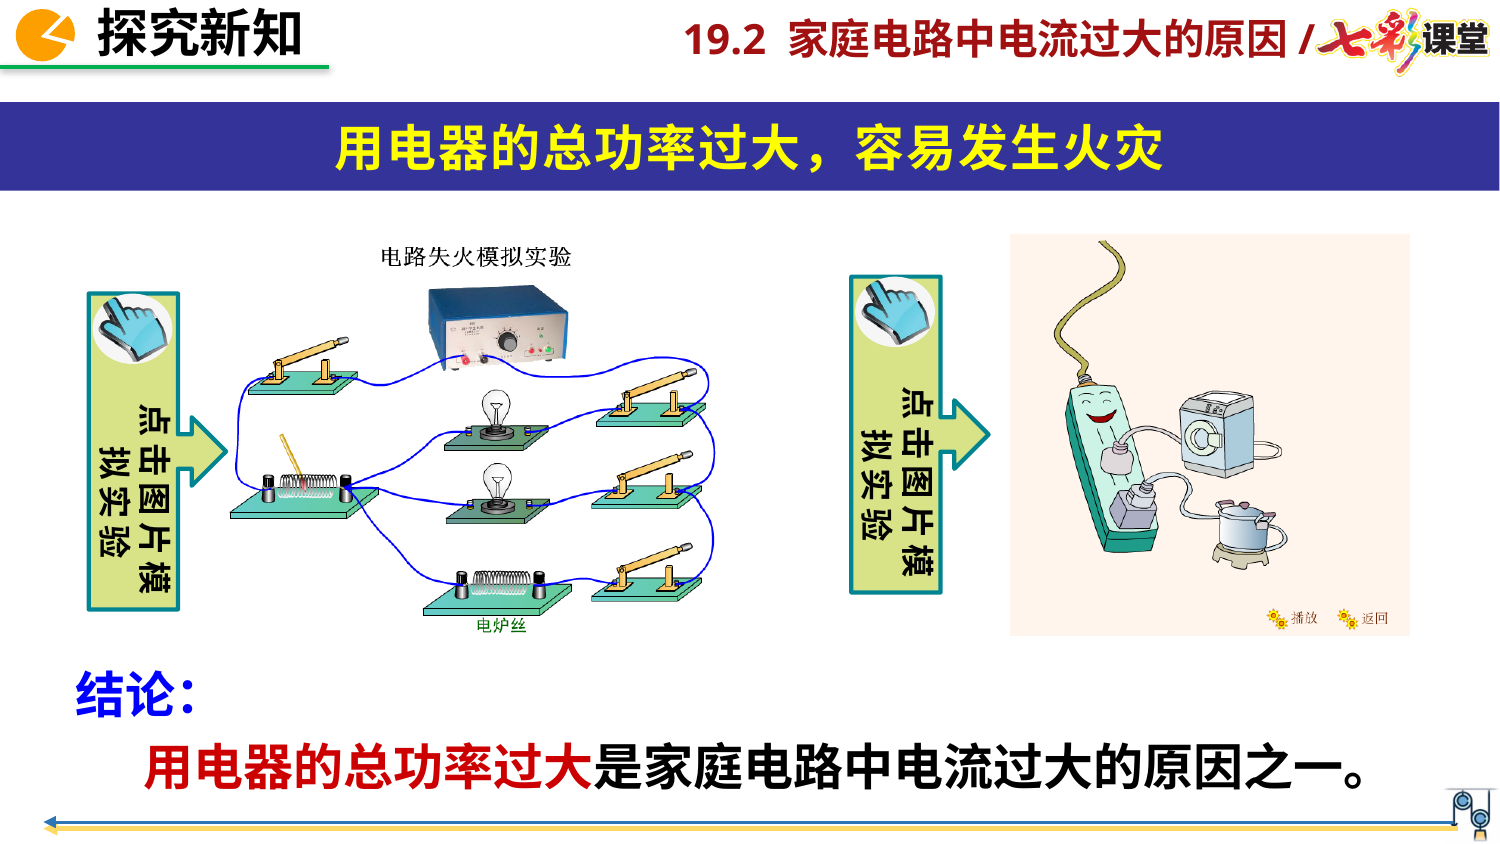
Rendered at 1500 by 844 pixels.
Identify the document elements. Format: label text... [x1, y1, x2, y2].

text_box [834, 276, 989, 610]
picture [1313, 7, 1492, 77]
picture [1010, 234, 1411, 636]
text_box 结论： 用电器的总功率过大是家庭电路中电流过大的原因之一。 [60, 643, 1500, 803]
text_box 用电器的总功率过大，容易发生火灾 [0, 102, 1500, 191]
picture [213, 247, 721, 639]
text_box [71, 293, 227, 627]
picture [1449, 803, 1493, 836]
